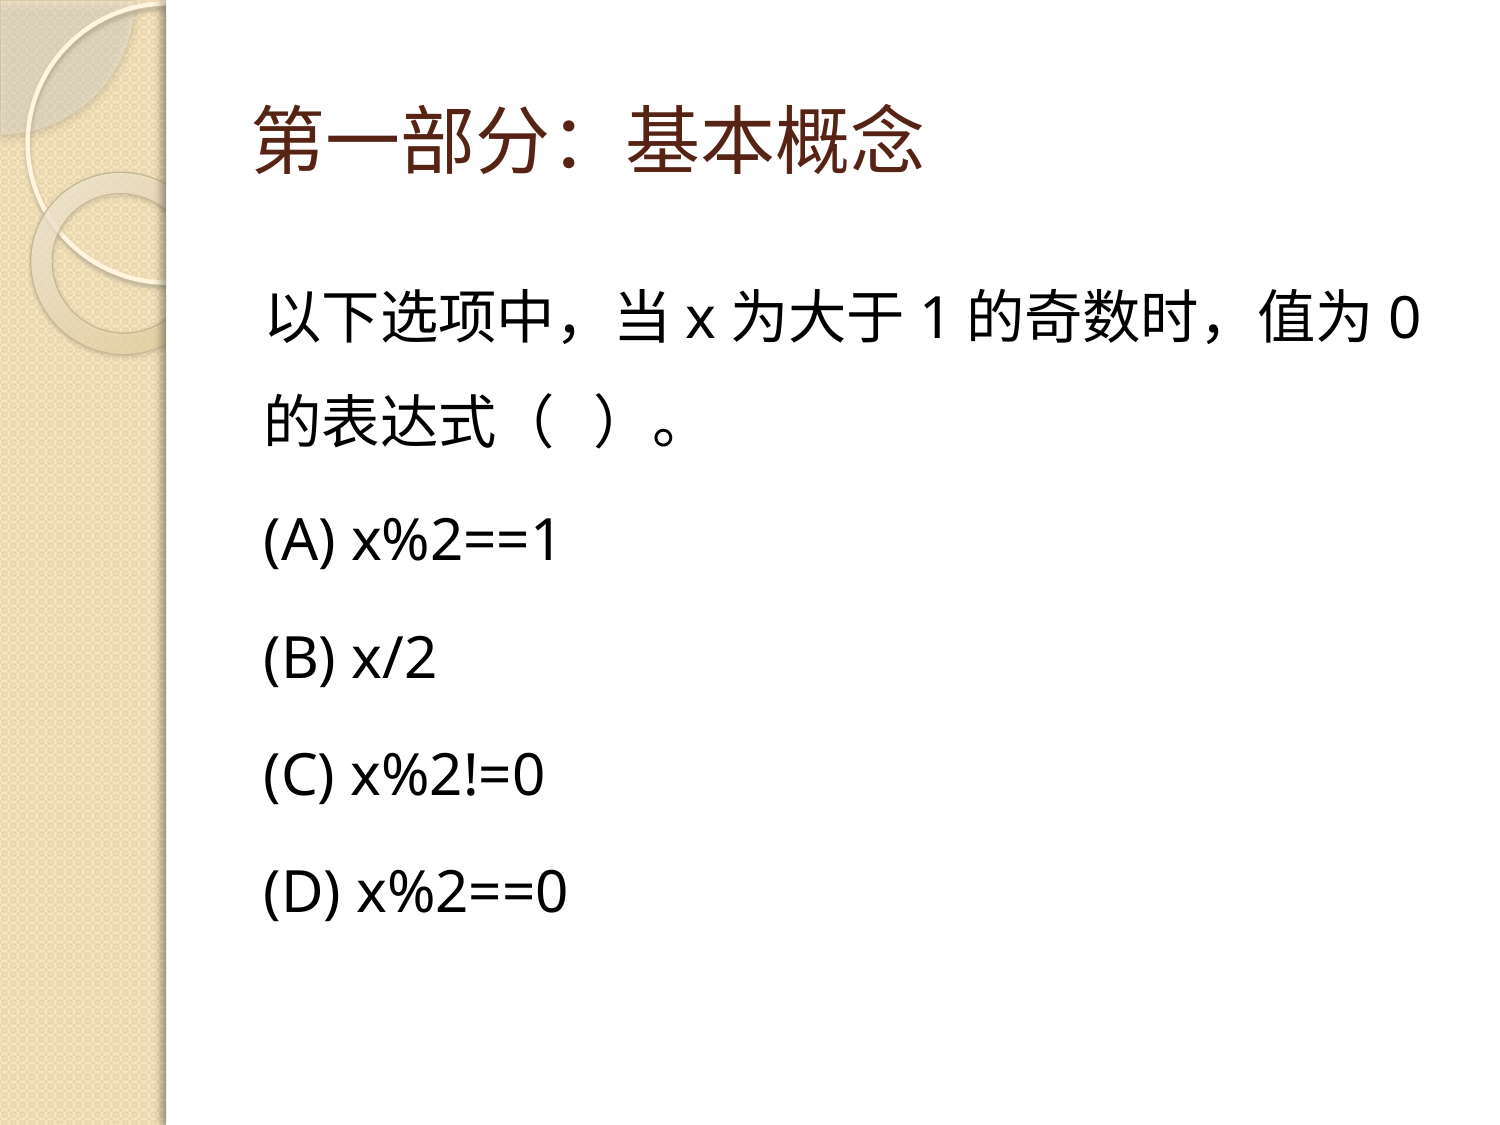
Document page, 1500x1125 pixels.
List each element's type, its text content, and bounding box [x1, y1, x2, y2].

title 第一部分：基本概念 [235, 45, 1466, 233]
list 以下选项中，当x为大于1的奇数时，值为0的表达式（ ）。 (A) x%2==1 (B) x/2 (C) x%2!=0 (D) x%2==0 [235, 237, 1466, 1025]
